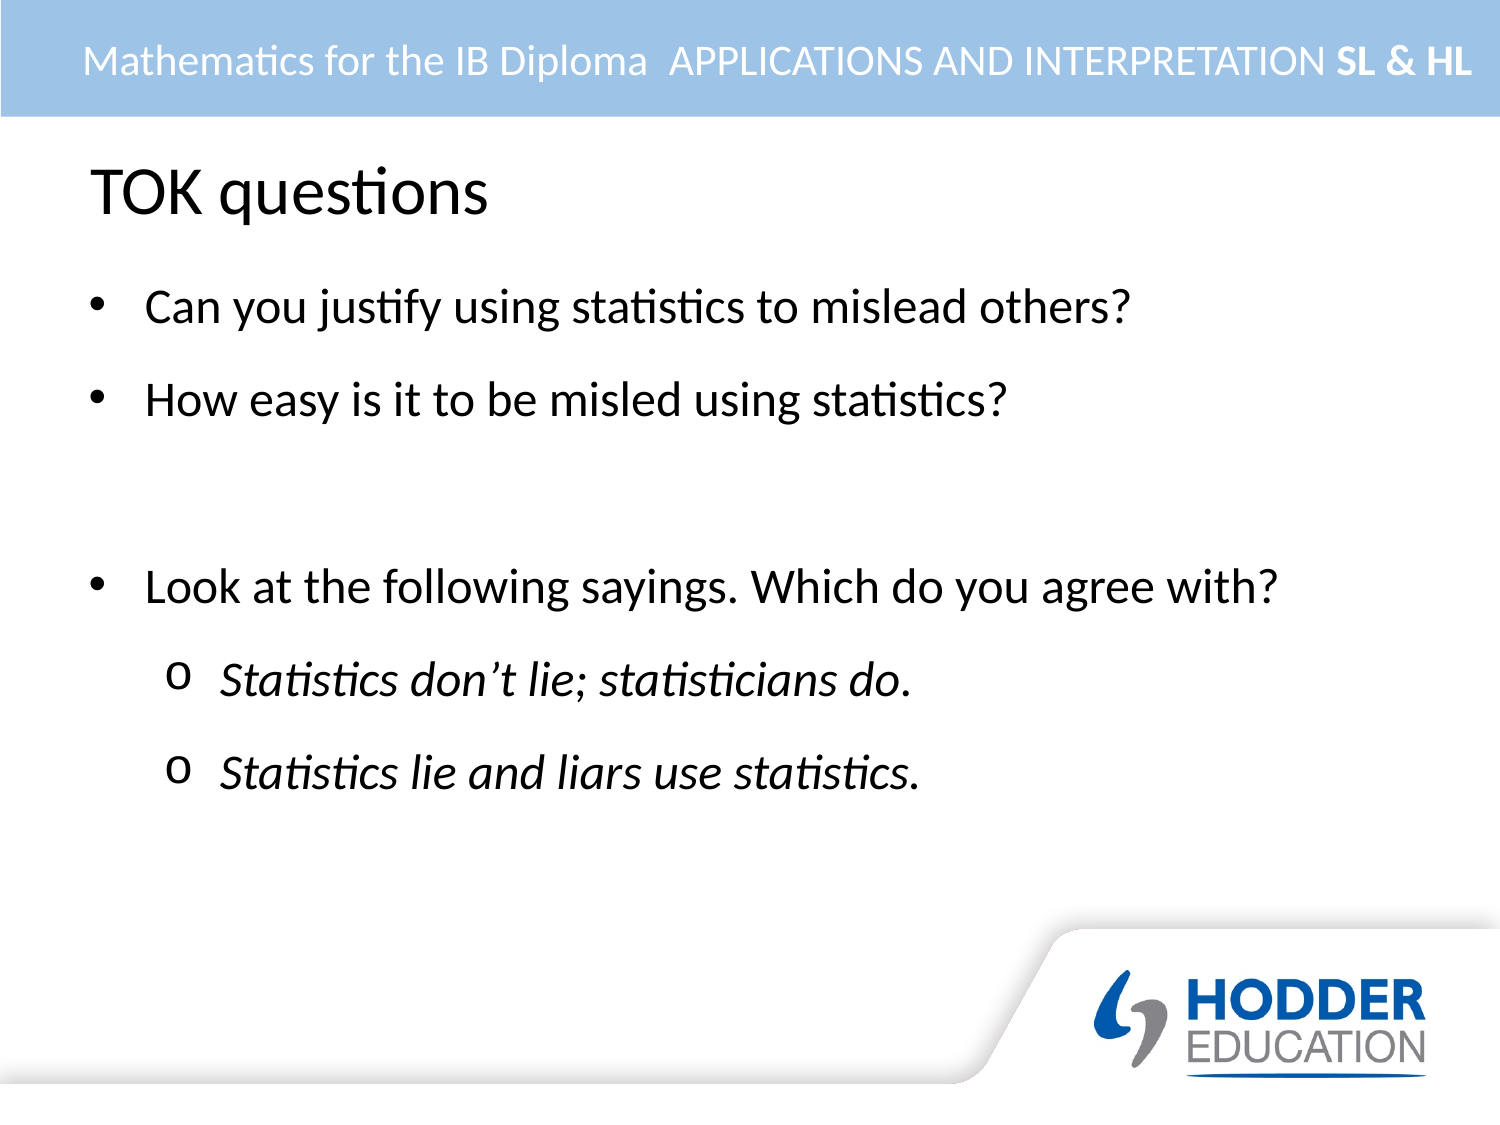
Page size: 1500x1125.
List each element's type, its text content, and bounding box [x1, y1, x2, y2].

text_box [0, 893, 1500, 1125]
text_box Mathematics for the IB Diploma APPLICATIONS AND INTERPRETATION SL & HL [0, 0, 1500, 118]
text_box TOK questions [75, 147, 547, 238]
text_box Can you justify using statistics to mislead others? How easy is it to be misled using statistics? Look at the following sayings. Which do you agree with? Statistics don’t lie; statisticians do. Statistics lie and liars use statistics. [88, 265, 1448, 827]
